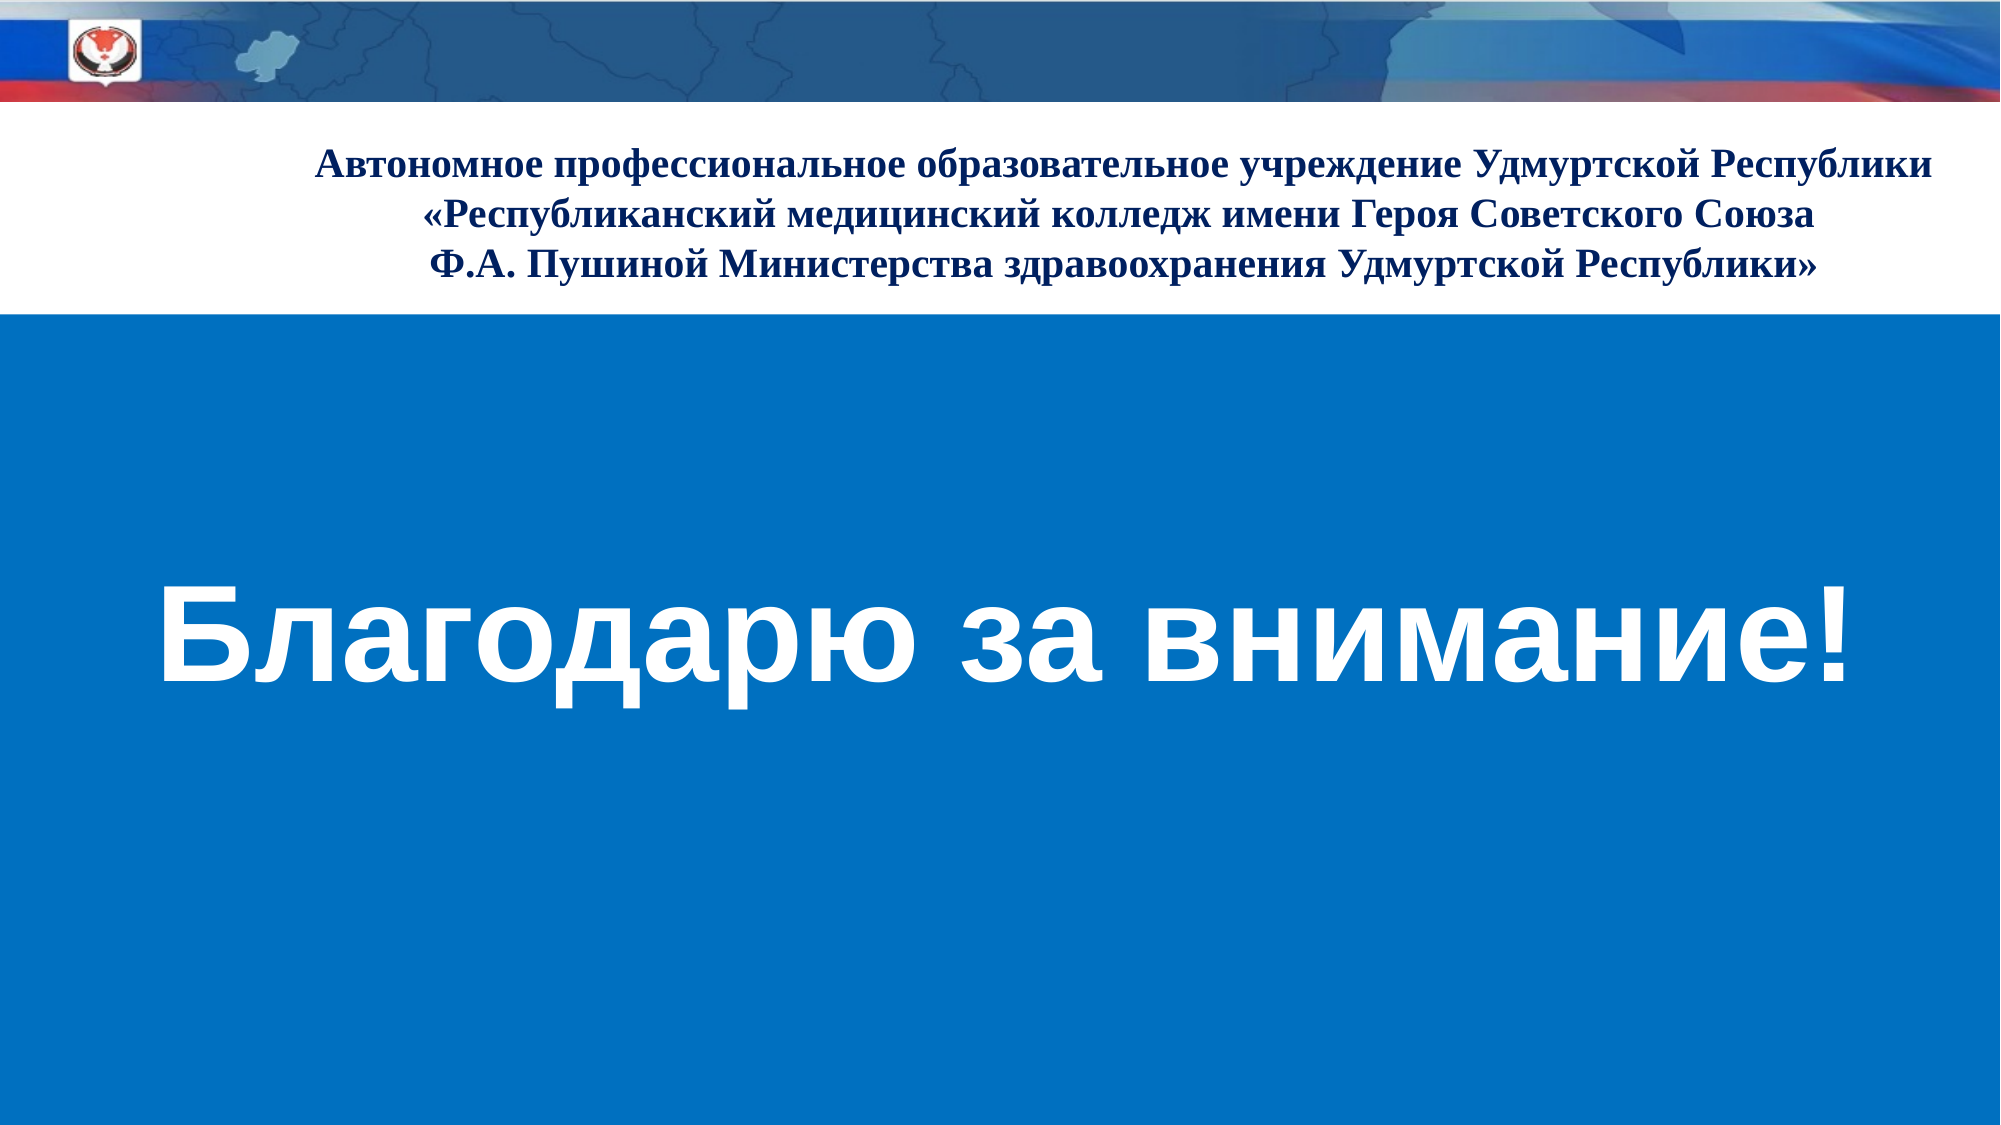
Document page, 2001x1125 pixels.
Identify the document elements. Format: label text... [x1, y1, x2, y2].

text_box Автономное профессиональное образовательное учреждение Удмуртской Республики «Республиканский медицинский колледж имени Героя Советского Союза Ф.А. Пушиной Министерства здравоохранения Удмуртской Республики» [291, 128, 1957, 293]
text_box Благодарю за внимание! [127, 536, 1887, 695]
picture [0, 0, 2000, 102]
text_box [0, 314, 2000, 1125]
